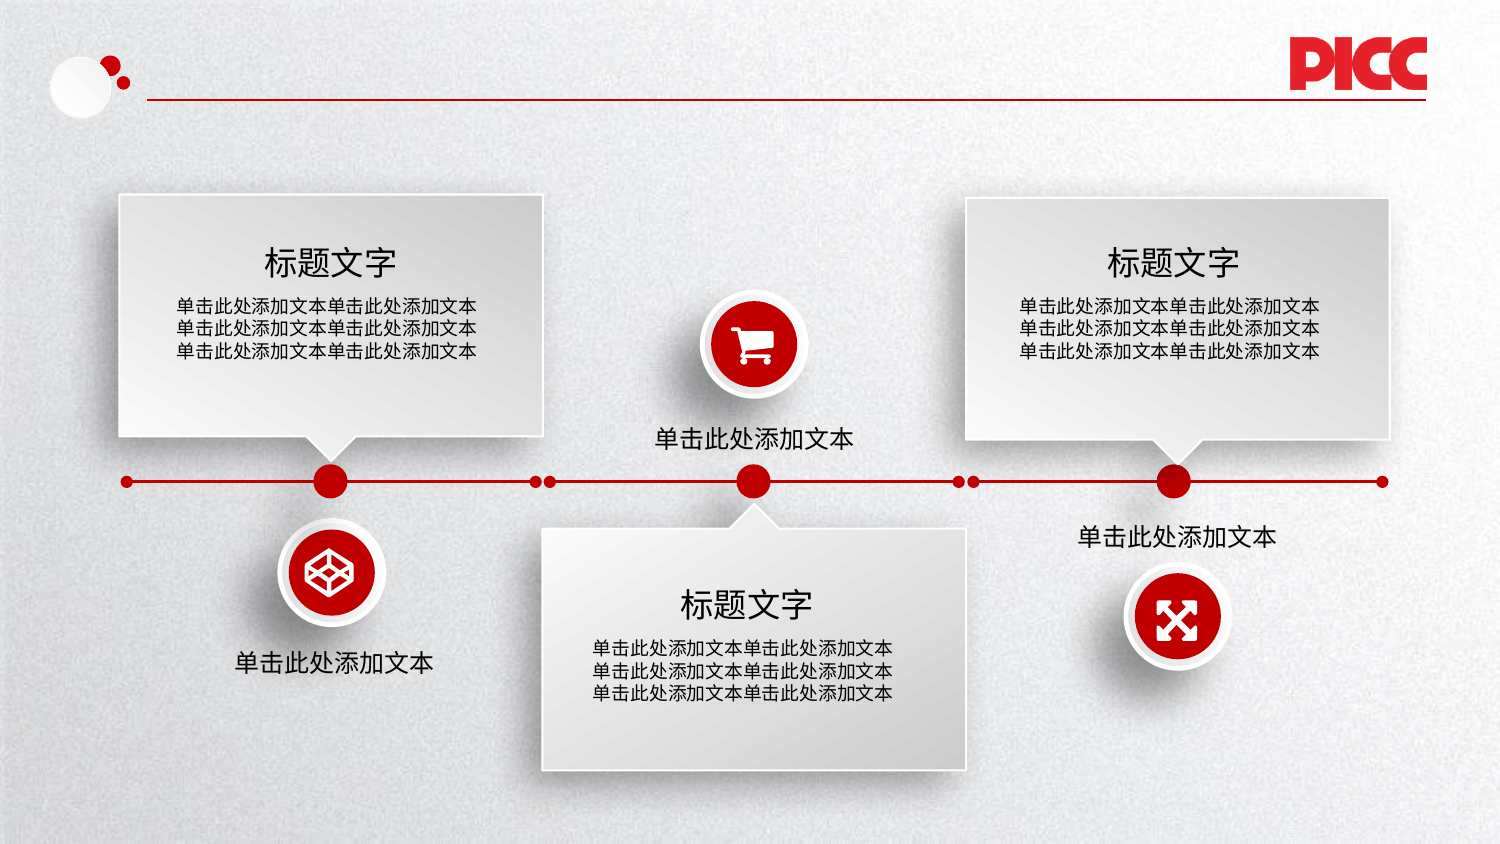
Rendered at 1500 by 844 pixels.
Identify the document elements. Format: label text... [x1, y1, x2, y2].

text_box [701, 291, 807, 397]
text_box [965, 197, 1390, 465]
text_box 单击此处添加文本 [654, 423, 714, 454]
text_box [973, 473, 1383, 497]
text_box 单击此处添加文本 [737, 423, 855, 454]
text_box 单击此处添加文本 [1077, 521, 1279, 552]
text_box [542, 503, 967, 771]
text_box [1125, 563, 1231, 669]
text_box 单击此处添加文本 [234, 647, 435, 678]
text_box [279, 520, 385, 625]
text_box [549, 466, 959, 497]
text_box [126, 466, 536, 497]
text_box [119, 194, 544, 462]
picture [0, 0, 1500, 844]
